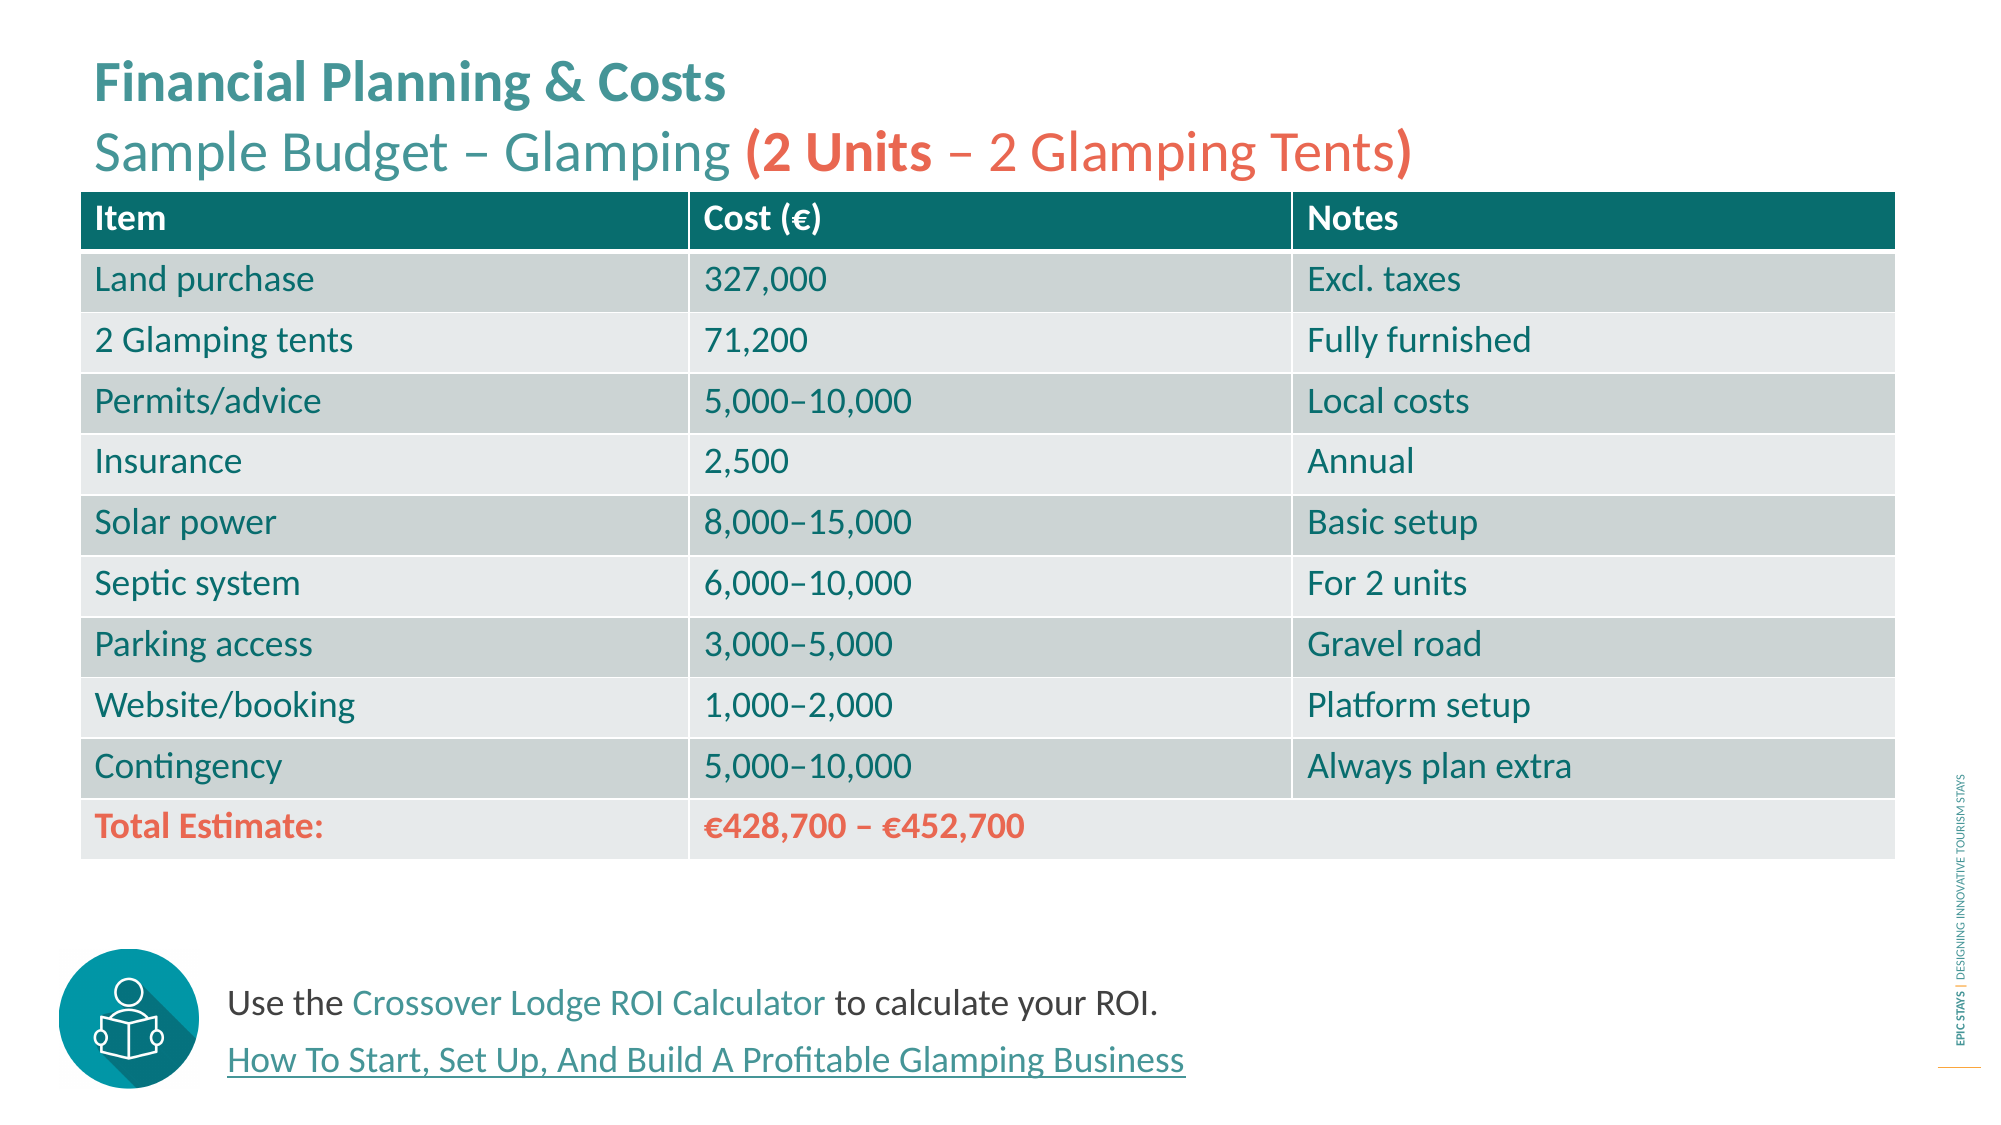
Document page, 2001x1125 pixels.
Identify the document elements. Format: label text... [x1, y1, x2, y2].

table_cell For 2 units [1293, 557, 1895, 616]
table_header Item [81, 192, 688, 249]
table_cell Platform setup [1293, 678, 1895, 737]
table_cell Annual [1293, 435, 1895, 494]
table_cell Local costs [1293, 374, 1895, 433]
picture [59, 949, 200, 1089]
text_box How To Start, Set Up, And Build A Profitable Glamping Business [212, 1031, 1248, 1088]
text_box Use the Crossover Lodge ROI Calculator to calculate your ROI. [212, 970, 1788, 1031]
table_header Cost (€) [690, 192, 1291, 249]
table_cell Solar power [81, 496, 688, 555]
table_cell €428,700 – €452,700 [690, 800, 1895, 859]
table_header Notes [1293, 192, 1895, 249]
table_cell Land purchase [81, 254, 688, 312]
table_cell 3,000–5,000 [690, 618, 1291, 677]
table_cell 6,000–10,000 [690, 557, 1291, 616]
list Financial Planning & Costs Sample Budget – Glamping (2 Units – 2 Glamping Tents) [79, 35, 1821, 168]
table_cell Gravel road [1293, 618, 1895, 677]
table_cell Parking access [81, 618, 688, 677]
table_cell 5,000–10,000 [690, 374, 1291, 433]
table_cell 5,000–10,000 [690, 739, 1291, 798]
table_cell Fully furnished [1293, 313, 1895, 372]
table_cell 71,200 [690, 313, 1291, 372]
table_cell Always plan extra [1293, 739, 1895, 798]
table_cell Insurance [81, 435, 688, 494]
table_cell 2 Glamping tents [81, 313, 688, 372]
table_cell 327,000 [690, 254, 1291, 312]
table_cell Contingency [81, 739, 688, 798]
table_cell Septic system [81, 557, 688, 616]
table_cell Excl. taxes [1293, 254, 1895, 312]
table_cell 8,000–15,000 [690, 496, 1291, 555]
table_cell Total Estimate: [81, 800, 688, 859]
table_cell Basic setup [1293, 496, 1895, 555]
table_cell 2,500 [690, 435, 1291, 494]
table_cell Permits/advice [81, 374, 688, 433]
table_cell Website/booking [81, 678, 688, 737]
table_cell 1,000–2,000 [690, 678, 1291, 737]
